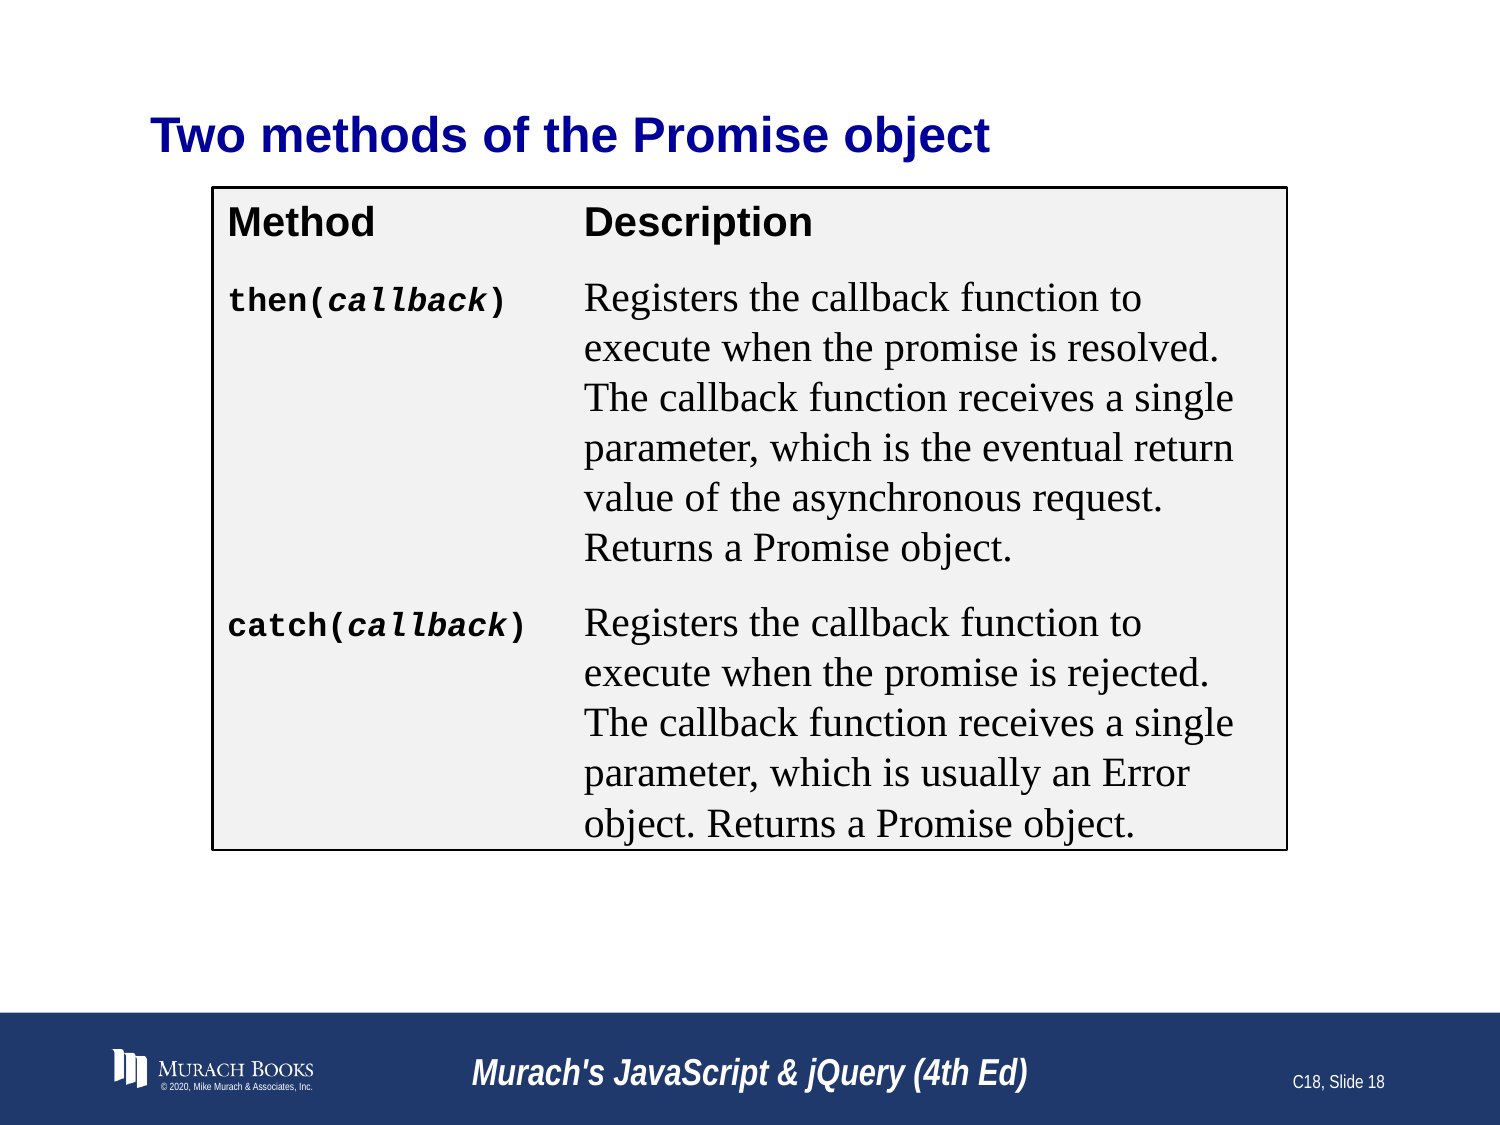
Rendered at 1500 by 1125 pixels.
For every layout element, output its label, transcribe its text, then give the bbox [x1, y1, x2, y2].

title Two methods of the Promise object [150, 102, 1350, 164]
list Method Description then(callback) Registers the callback function to execute when the promise is resolved. The callback function receives a single parameter, which is the eventual return value of the asynchronous request. Returns a Promise object. catch(callback) Registers the callback function to execute when the promise is rejected. The callback function receives a single parameter, which is usually an Error object. Returns a Promise object. [210, 185, 1290, 853]
footer © 2020, Mike Murach & Associates, Inc. [12, 1025, 463, 1100]
slide_number C18, Slide 18 [1087, 1025, 1400, 1100]
slide_number Murach's JavaScript & jQuery (4th Ed) [463, 1025, 1050, 1100]
